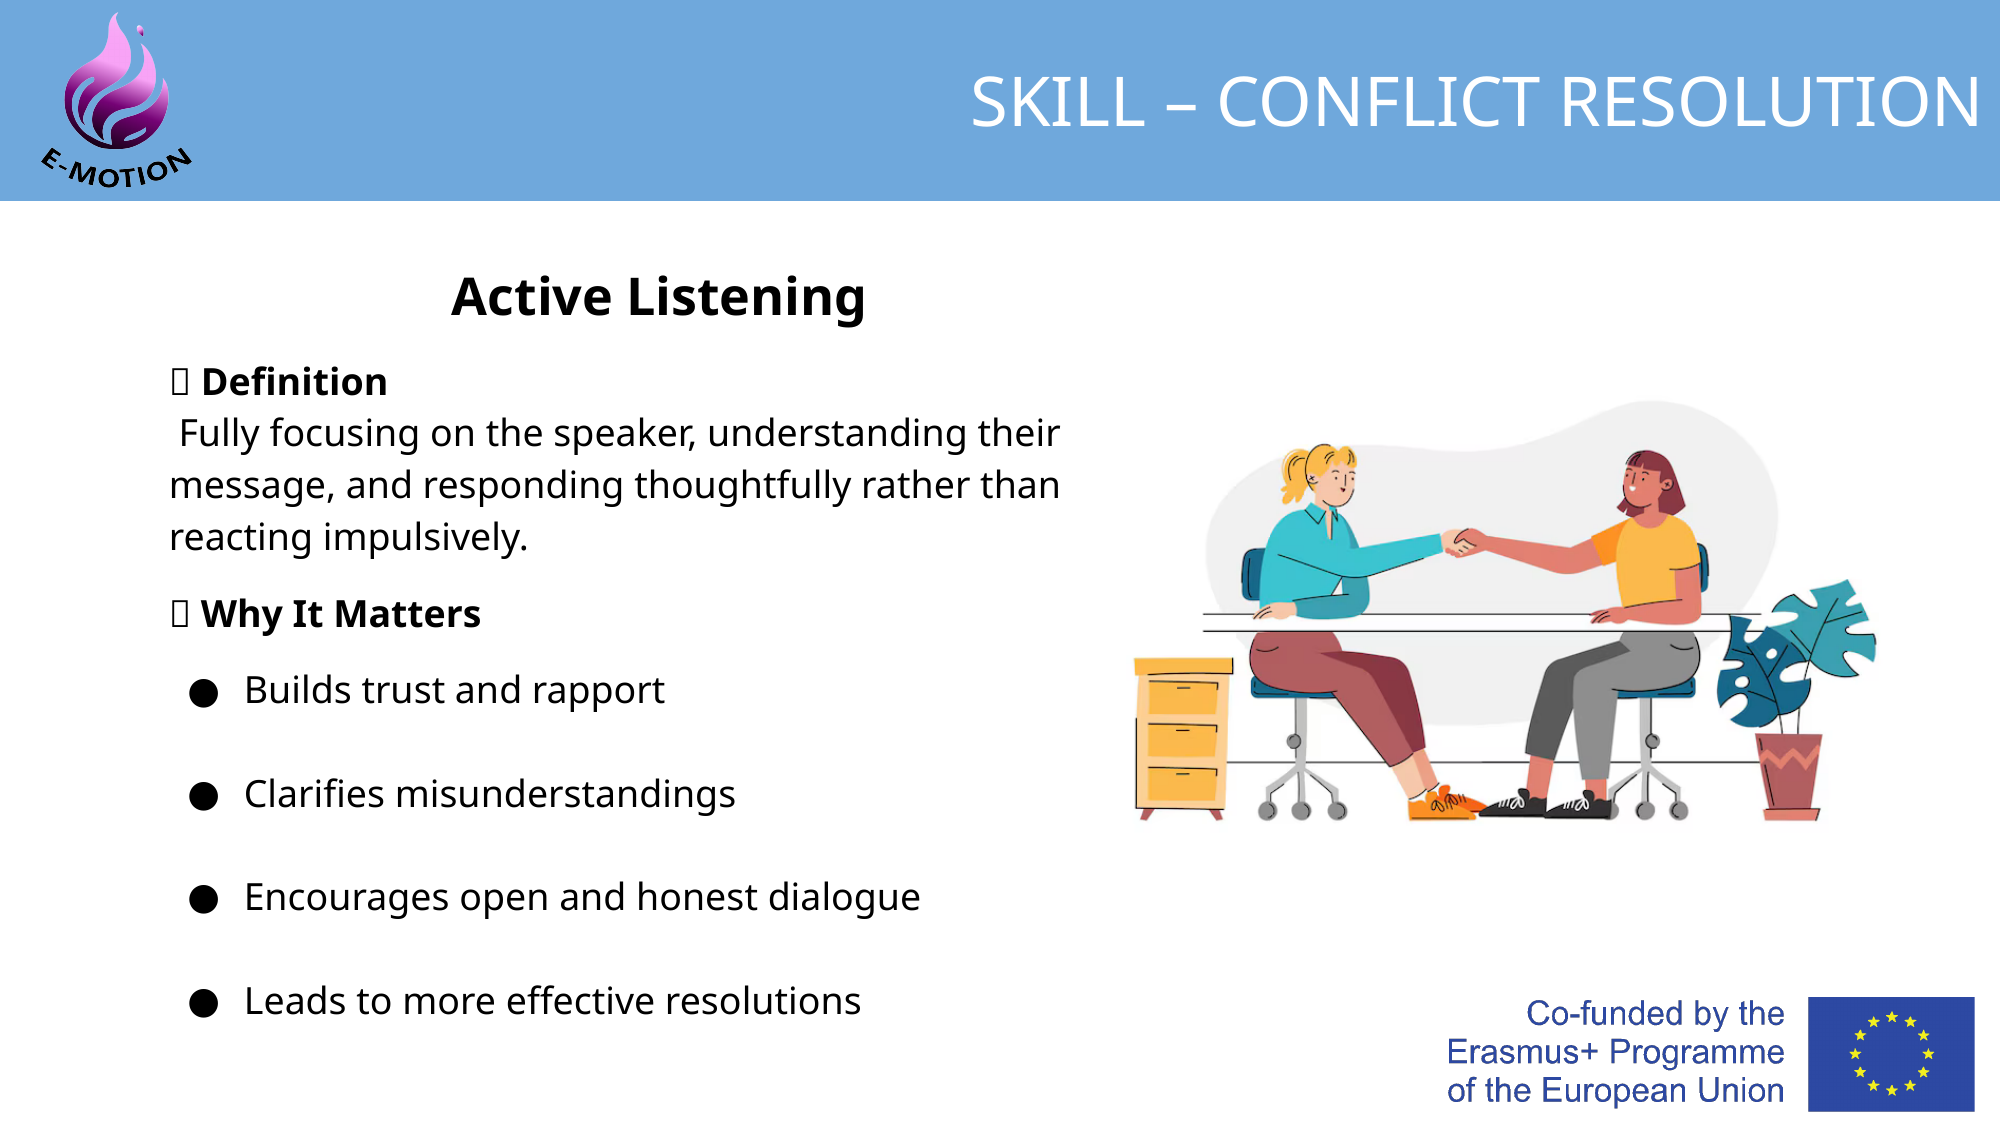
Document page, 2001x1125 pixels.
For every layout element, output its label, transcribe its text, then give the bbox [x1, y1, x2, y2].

picture [1396, 995, 1975, 1116]
picture [1101, 359, 1883, 848]
picture [0, 0, 253, 247]
text_box Active Listening 🔹 Definition Fully focusing on the speaker, understanding their message, and responding thoughtfully rather than reacting impulsively. 🔹 Why It Matters Builds trust and rapport Clarifies misunderstandings Encourages open and honest dialogue Leads to more effective resolutions [153, 246, 1167, 1100]
text_box SKILL – CONFLICT RESOLUTION [543, 50, 2000, 325]
